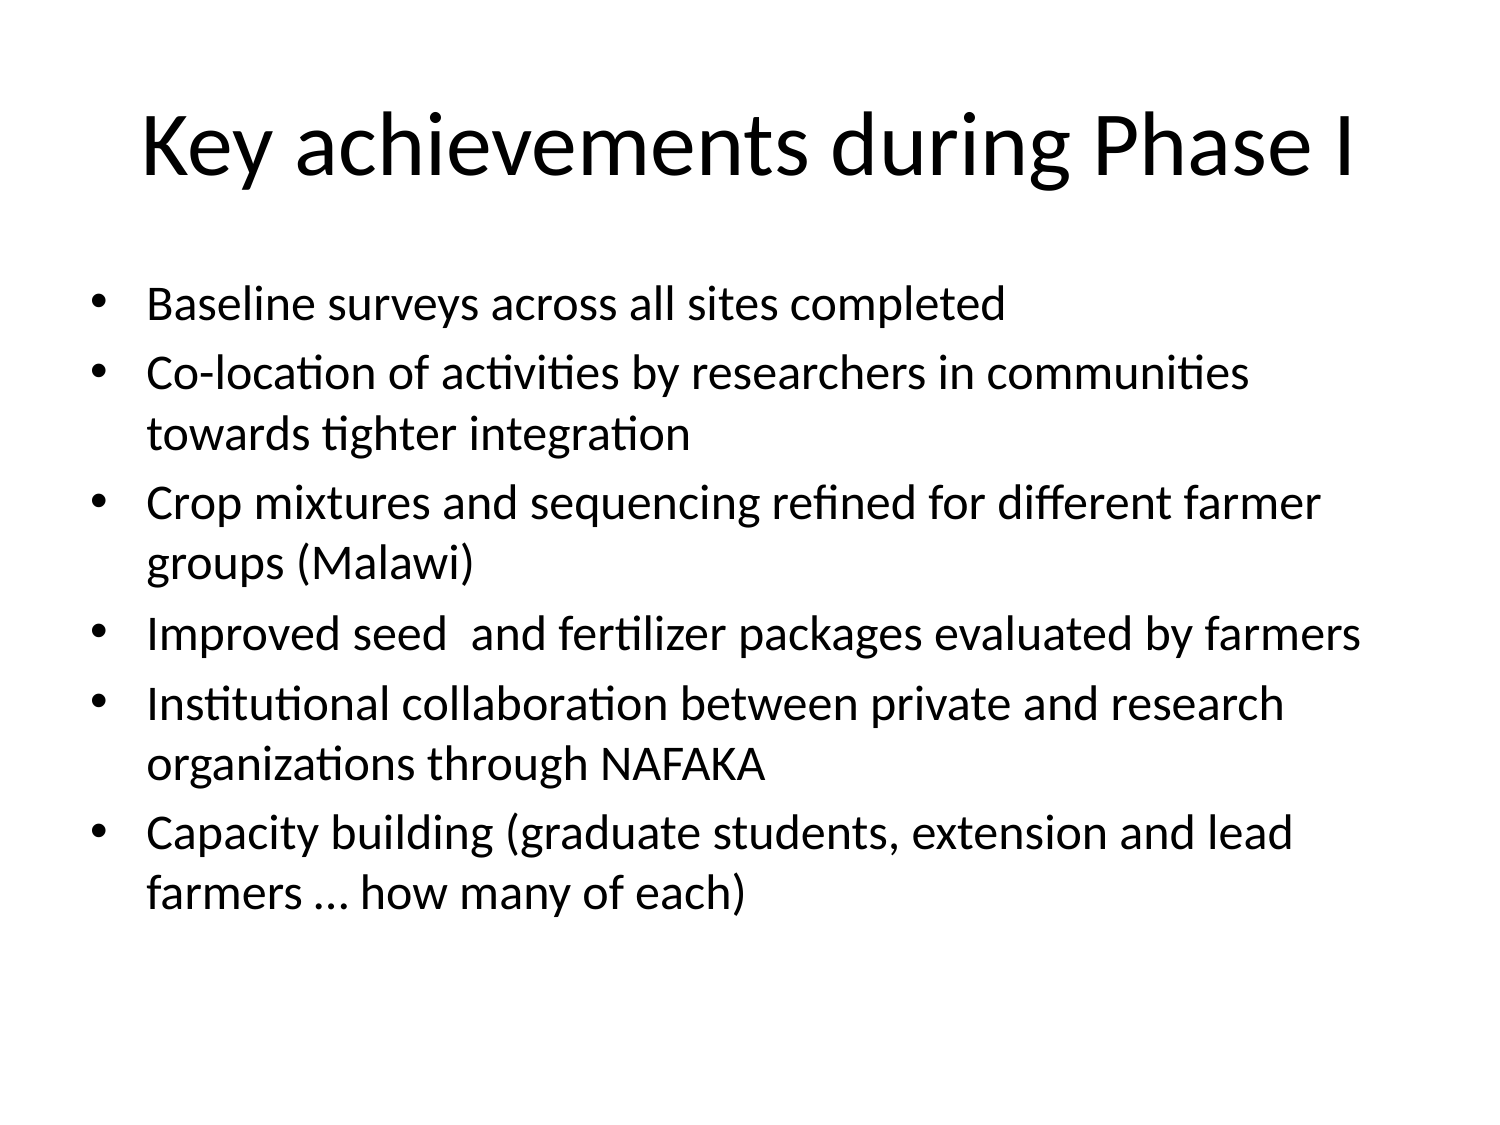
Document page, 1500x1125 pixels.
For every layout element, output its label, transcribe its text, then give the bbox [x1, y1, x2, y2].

list Baseline surveys across all sites completed Co-location of activities by researchers in communities towards tighter integration Crop mixtures and sequencing refined for different farmer groups (Malawi) Improved seed and fertilizer packages evaluated by farmers Institutional collaboration between private and research organizations through NAFAKA Capacity building (graduate students, extension and lead farmers … how many of each) [75, 262, 1425, 1013]
title Key achievements during Phase I [75, 45, 1425, 233]
